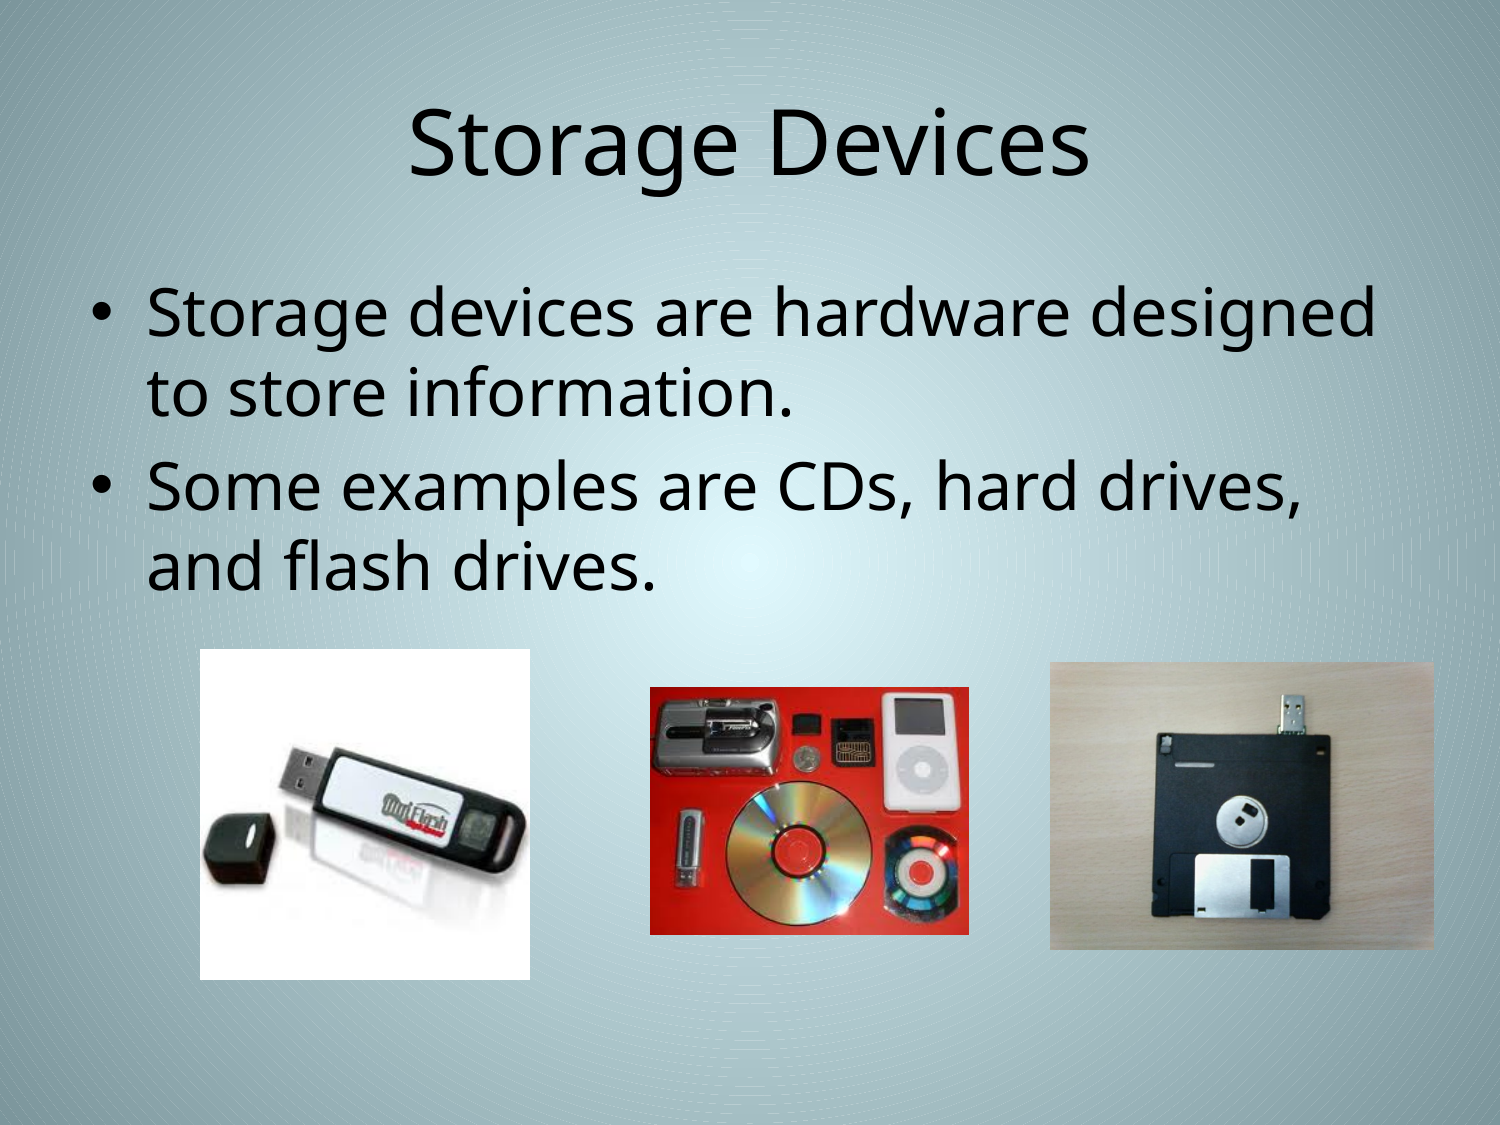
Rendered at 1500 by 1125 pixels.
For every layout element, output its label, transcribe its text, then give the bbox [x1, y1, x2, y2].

title Storage Devices [75, 45, 1425, 233]
picture [199, 649, 530, 980]
picture [1049, 662, 1434, 951]
list Storage devices are hardware designed to store information. Some examples are CDs, hard drives, and flash drives. [75, 262, 1425, 1005]
picture [649, 687, 969, 936]
